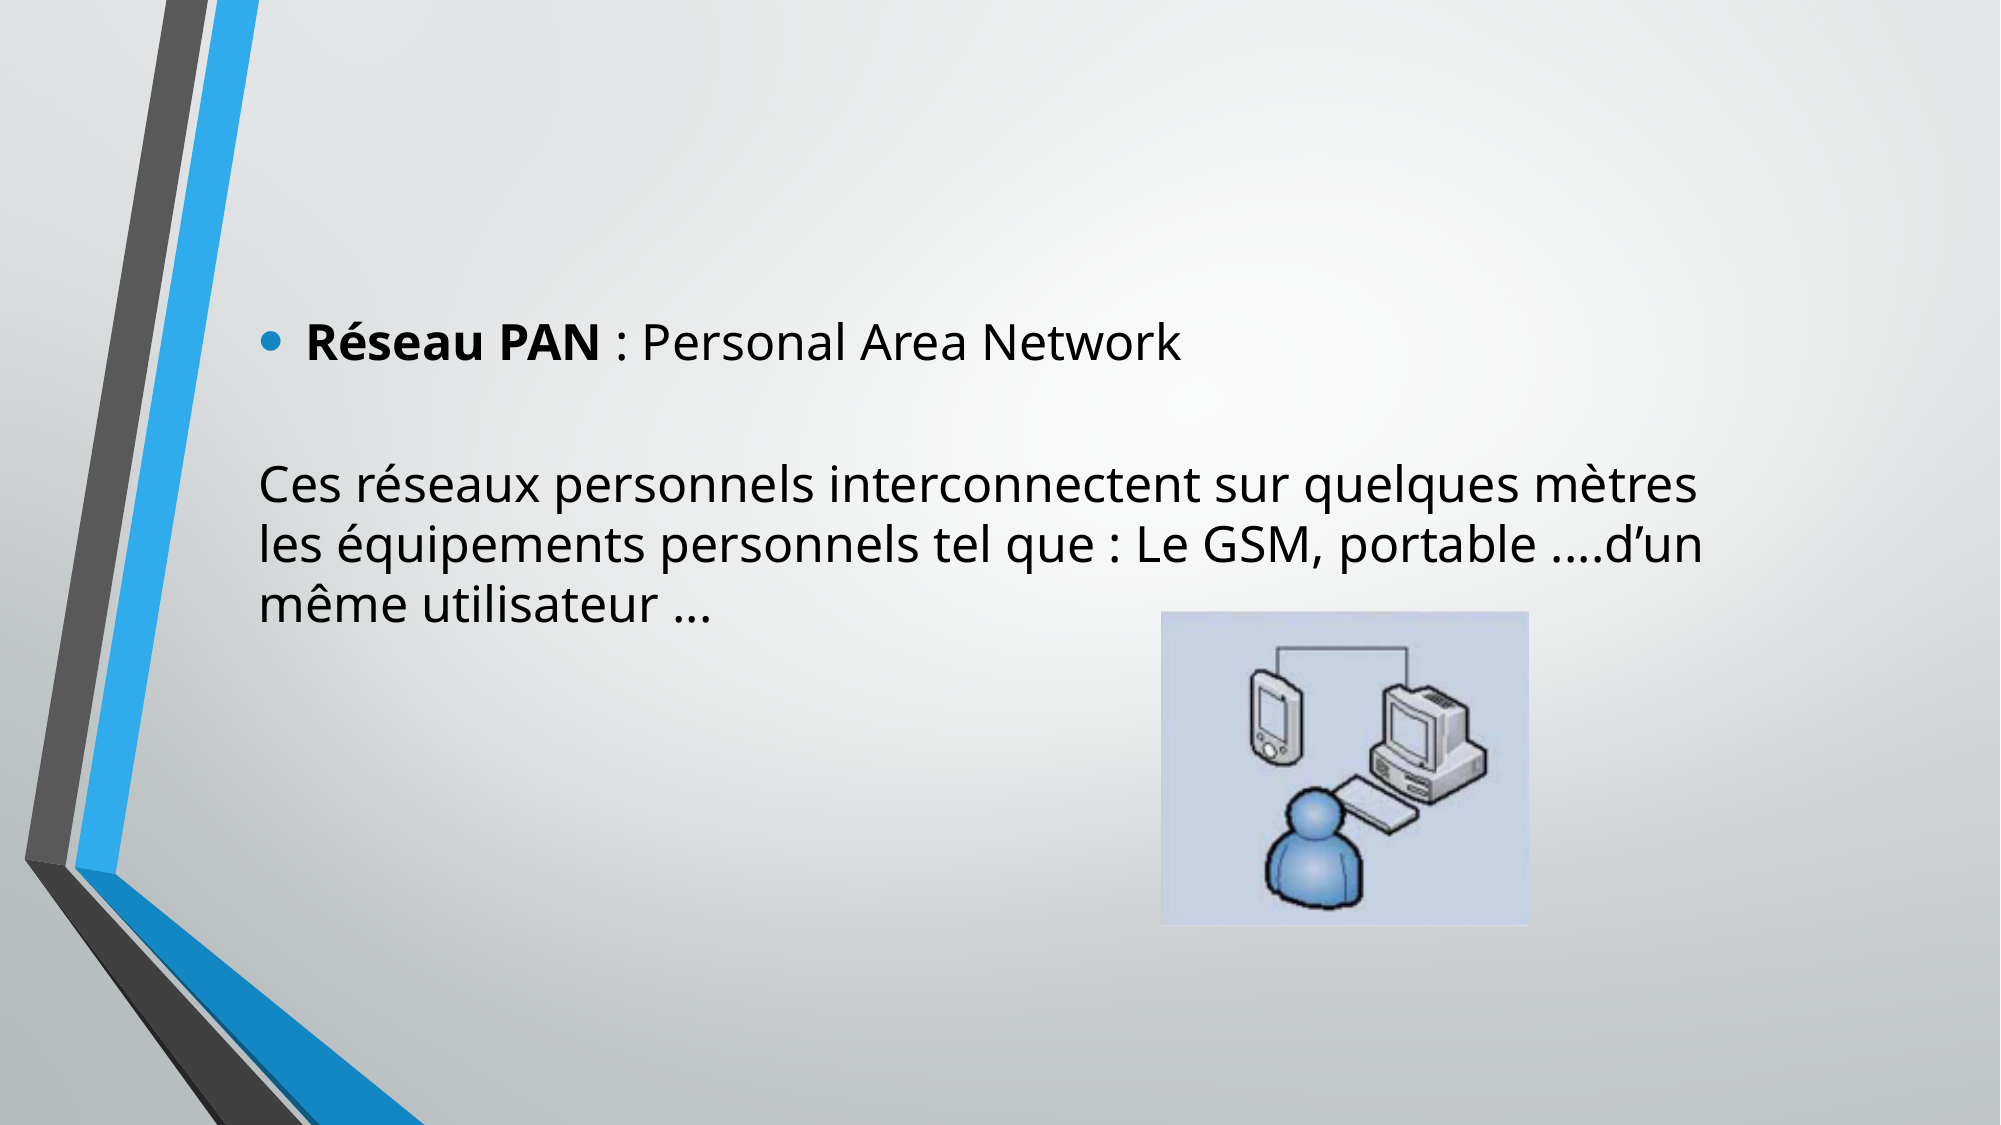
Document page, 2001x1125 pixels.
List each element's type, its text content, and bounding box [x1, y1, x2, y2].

picture [1161, 611, 1529, 927]
list Réseau PAN : Personal Area Network Ces réseaux personnels interconnectent sur quelques mètres les équipements personnels tel que : Le GSM, portable ....d’un même utilisateur ... [243, 256, 1758, 769]
